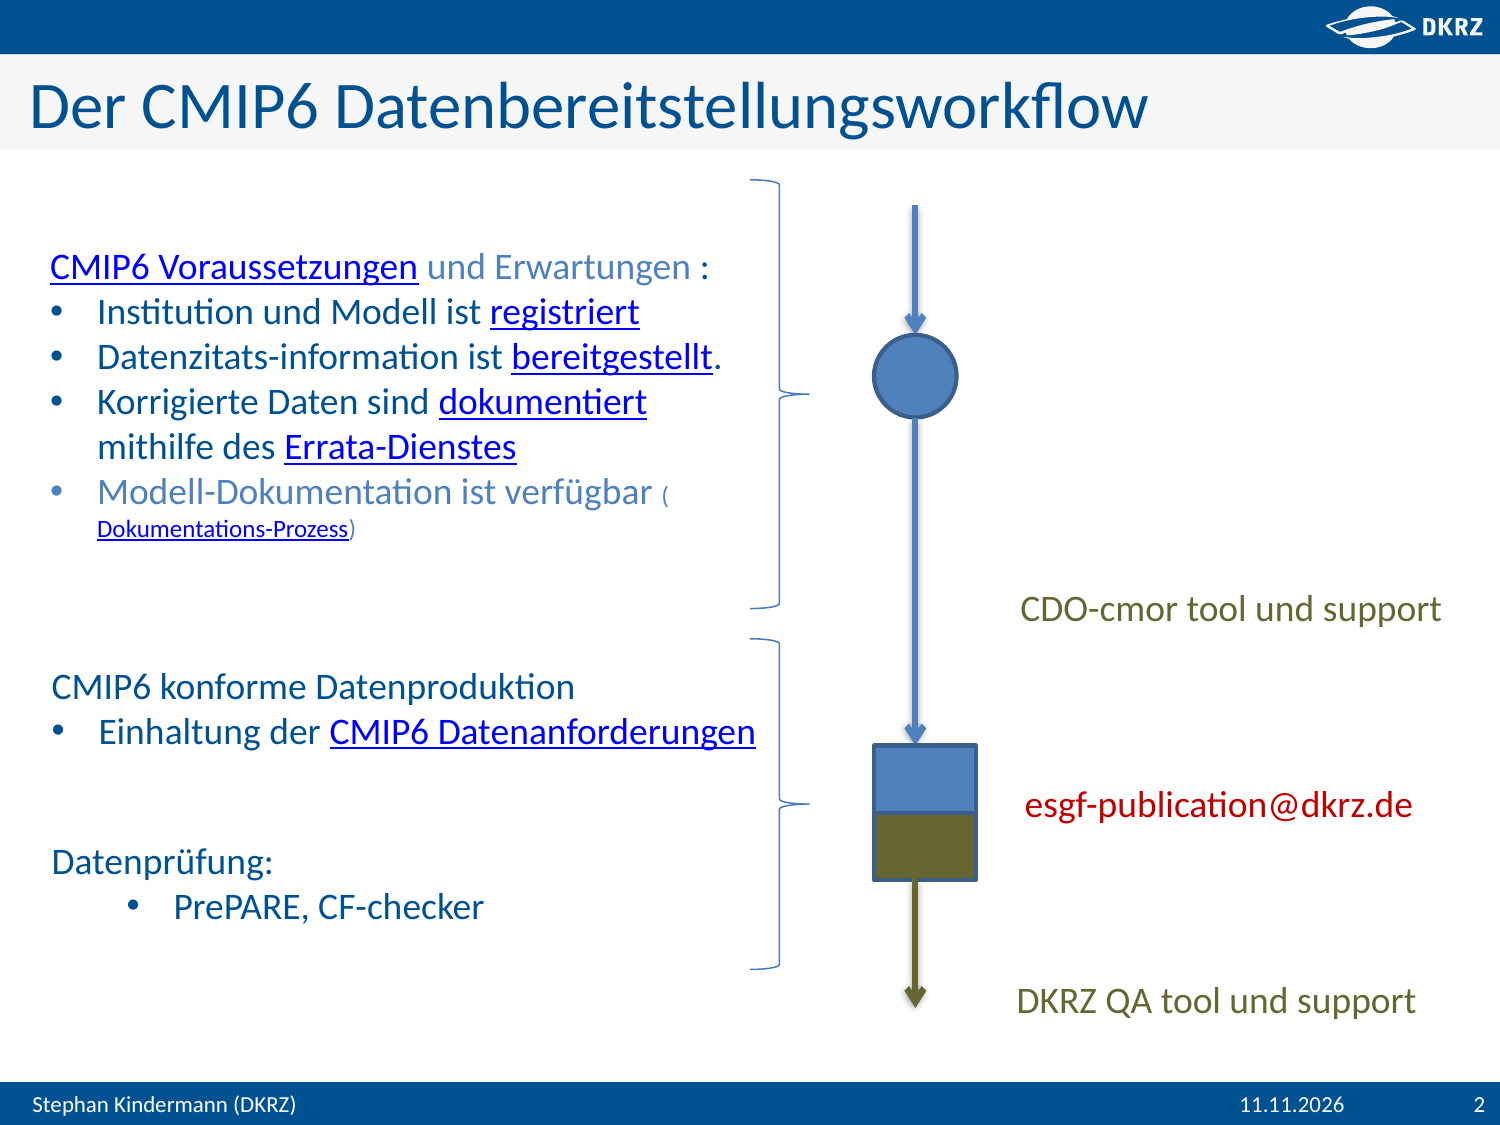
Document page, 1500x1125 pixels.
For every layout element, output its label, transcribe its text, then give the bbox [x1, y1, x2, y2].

text_box [872, 743, 978, 811]
text_box esgf-publication@dkrz.de [1009, 773, 1436, 833]
text_box [749, 799, 810, 971]
text_box [749, 637, 781, 654]
text_box [872, 811, 978, 882]
text_box CMIP6 konforme Datenproduktion Einhaltung der CMIP6 Datenanforderungen [36, 654, 781, 805]
text_box [871, 332, 959, 420]
text_box [749, 179, 810, 610]
text_box CMIP6 Voraussetzungen und Erwartungen : Institution und Modell ist registriert Datenzitats-information ist bereitgestellt. Korrigierte Daten sind dokumentiert mithilfe des Errata-Dienstes Modell-Dokumentation ist verfügbar (Dokumentations-Prozess) [35, 235, 749, 550]
text_box CDO-cmor tool und support [1005, 577, 1500, 637]
text_box Datenprüfung: PrePARE, CF-checker [36, 829, 616, 935]
slide_number 2 [1376, 1082, 1500, 1125]
title Der CMIP6 Datenbereitstellungsworkflow [0, 54, 1500, 149]
text_box DKRZ QA tool und support [1001, 968, 1500, 1029]
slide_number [1187, 1082, 1360, 1125]
